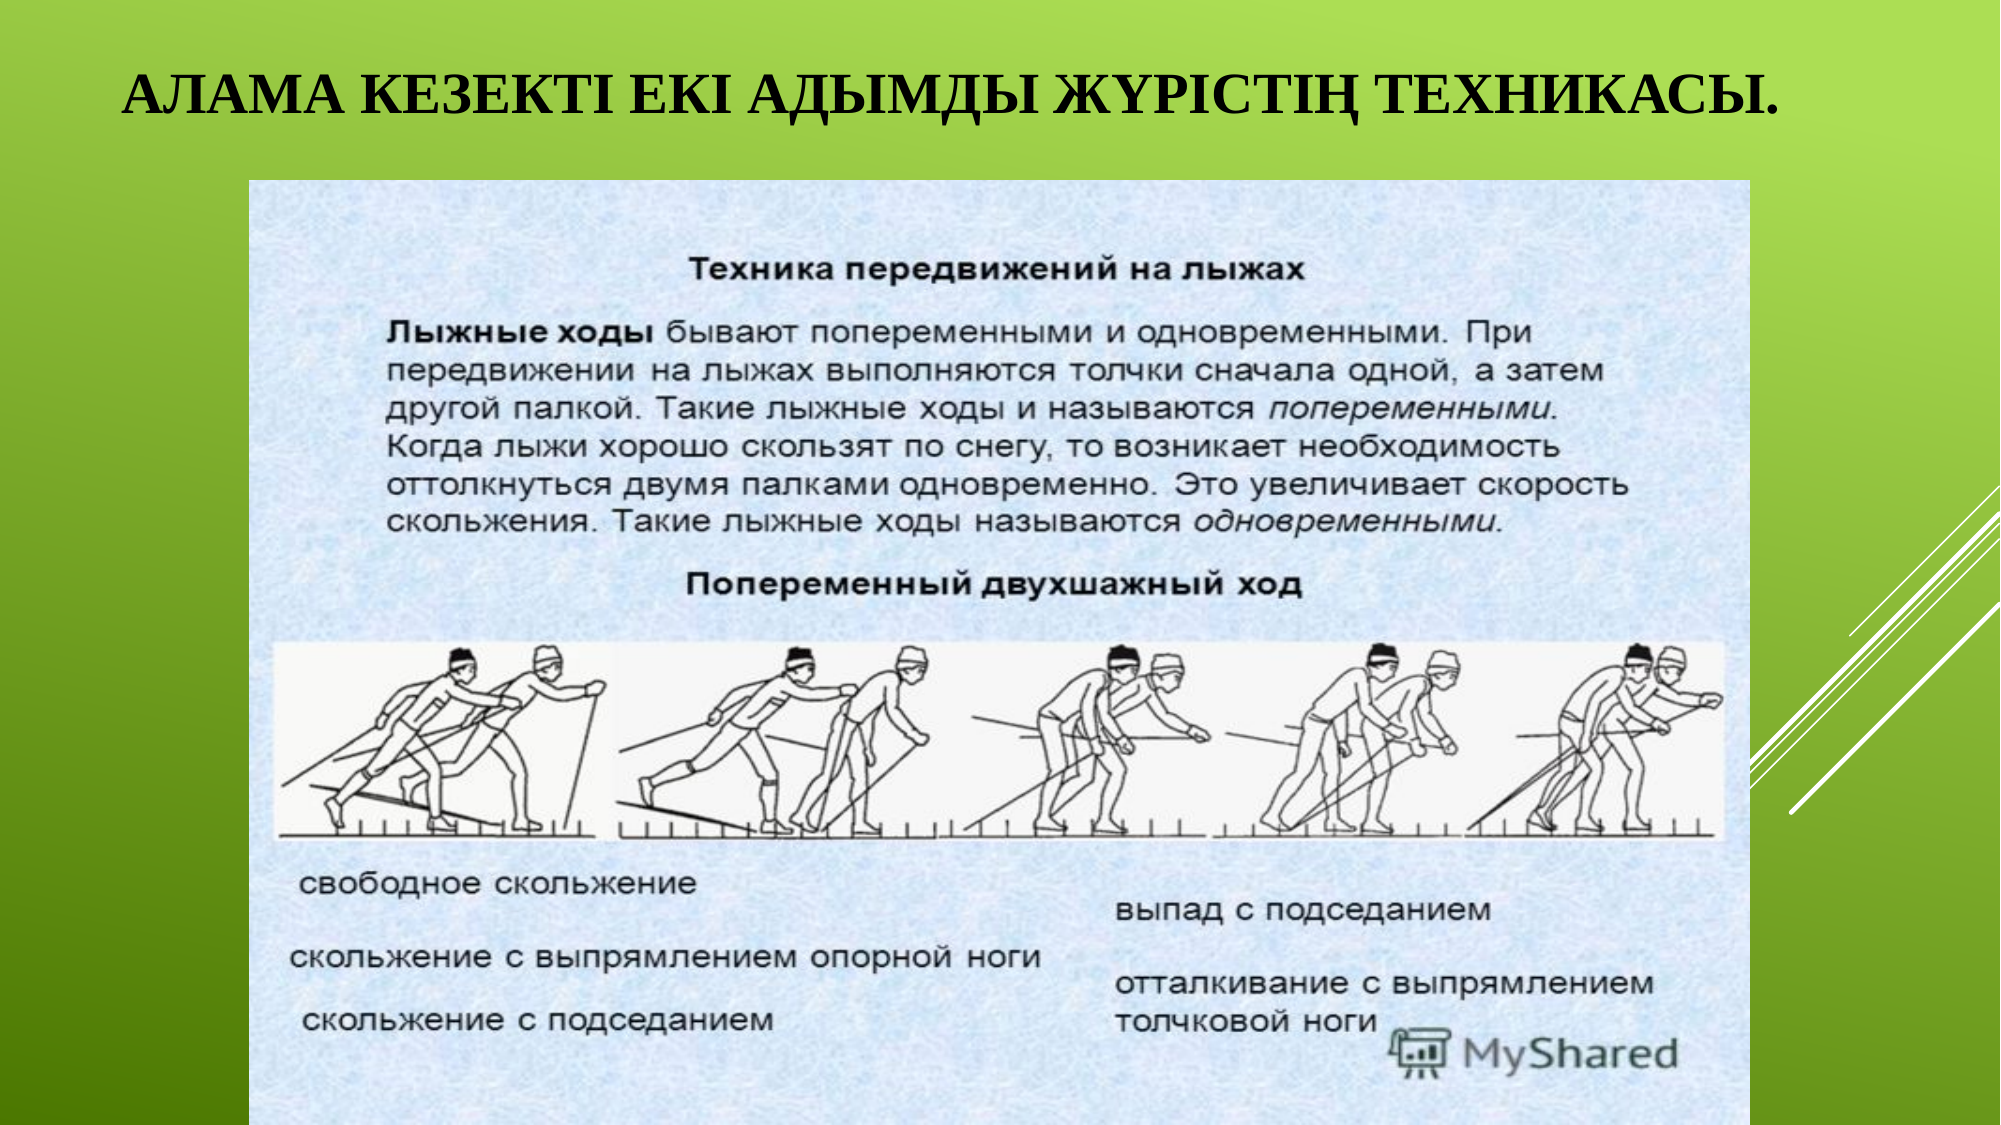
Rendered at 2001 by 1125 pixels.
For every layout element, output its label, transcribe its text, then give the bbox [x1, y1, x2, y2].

picture [249, 179, 1751, 1125]
title Алама кезекті екі адымды жүрістің техникасы. [46, 0, 1957, 181]
